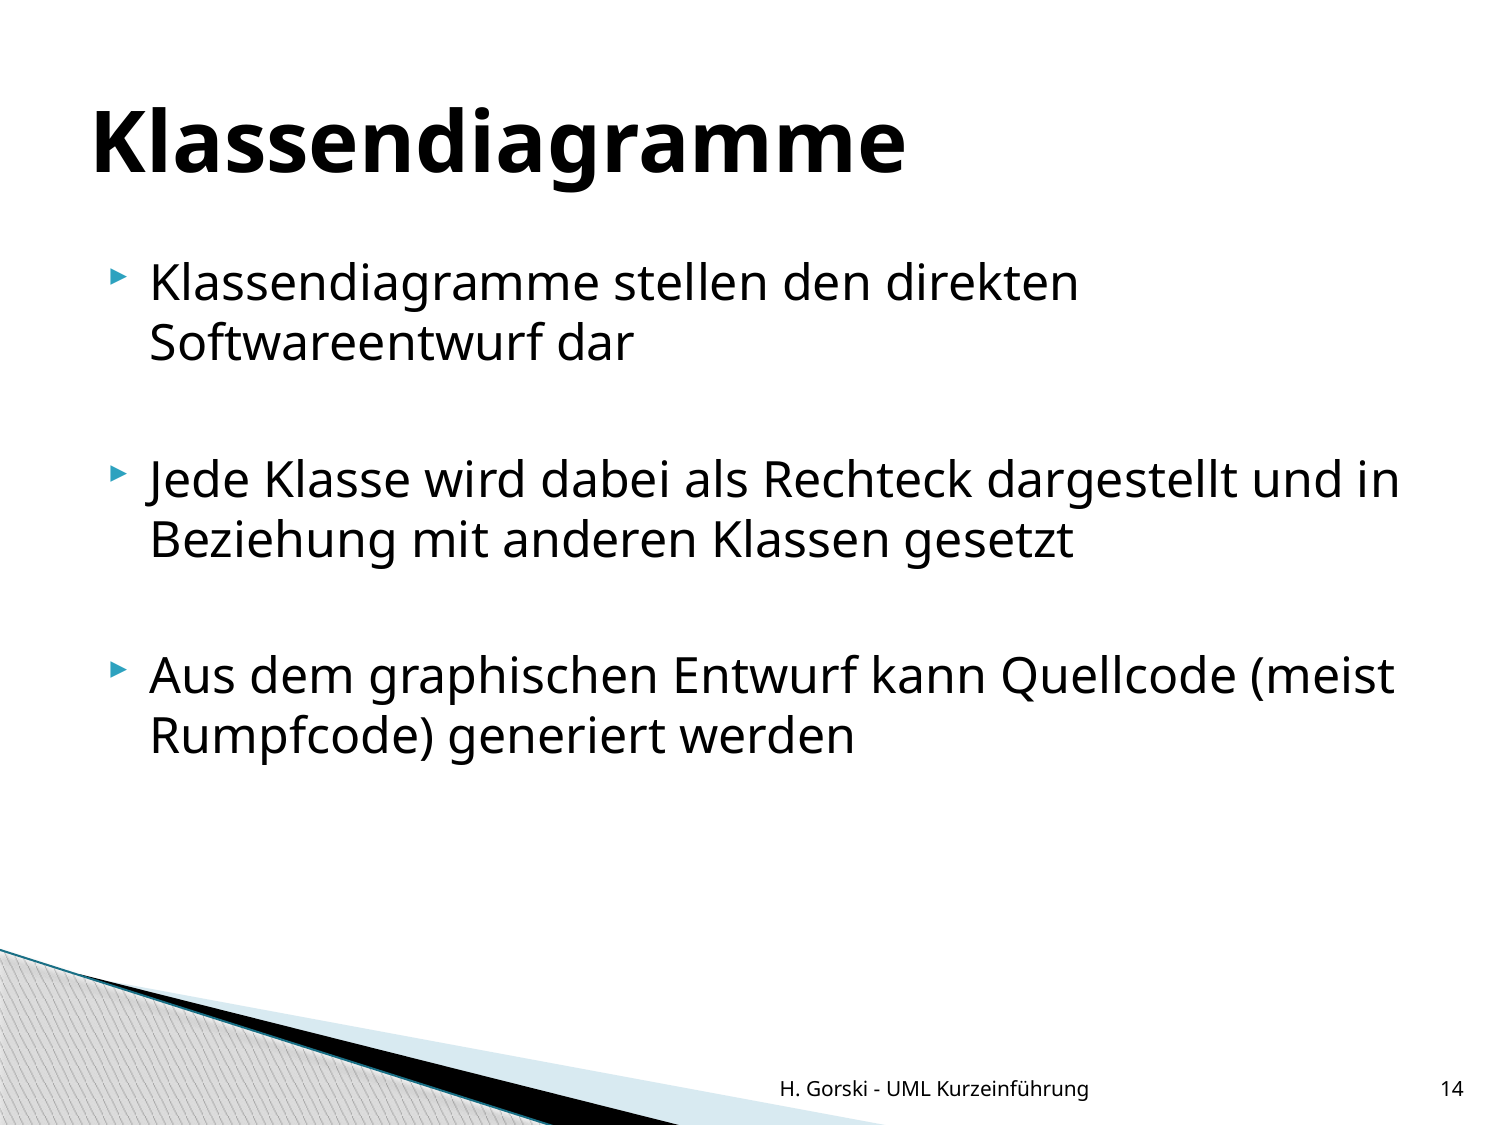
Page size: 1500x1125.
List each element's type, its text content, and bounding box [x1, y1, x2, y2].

list Klassendiagramme stellen den direkten Softwareentwurf dar Jede Klasse wird dabei als Rechteck dargestellt und in Beziehung mit anderen Klassen gesetzt Aus dem graphischen Entwurf kann Quellcode (meist Rumpfcode) generiert werden [75, 243, 1425, 986]
slide_number 14 [1418, 1051, 1479, 1112]
title Klassendiagramme [75, 45, 1425, 233]
footer H. Gorski - UML Kurzeinführung [718, 1051, 1105, 1112]
